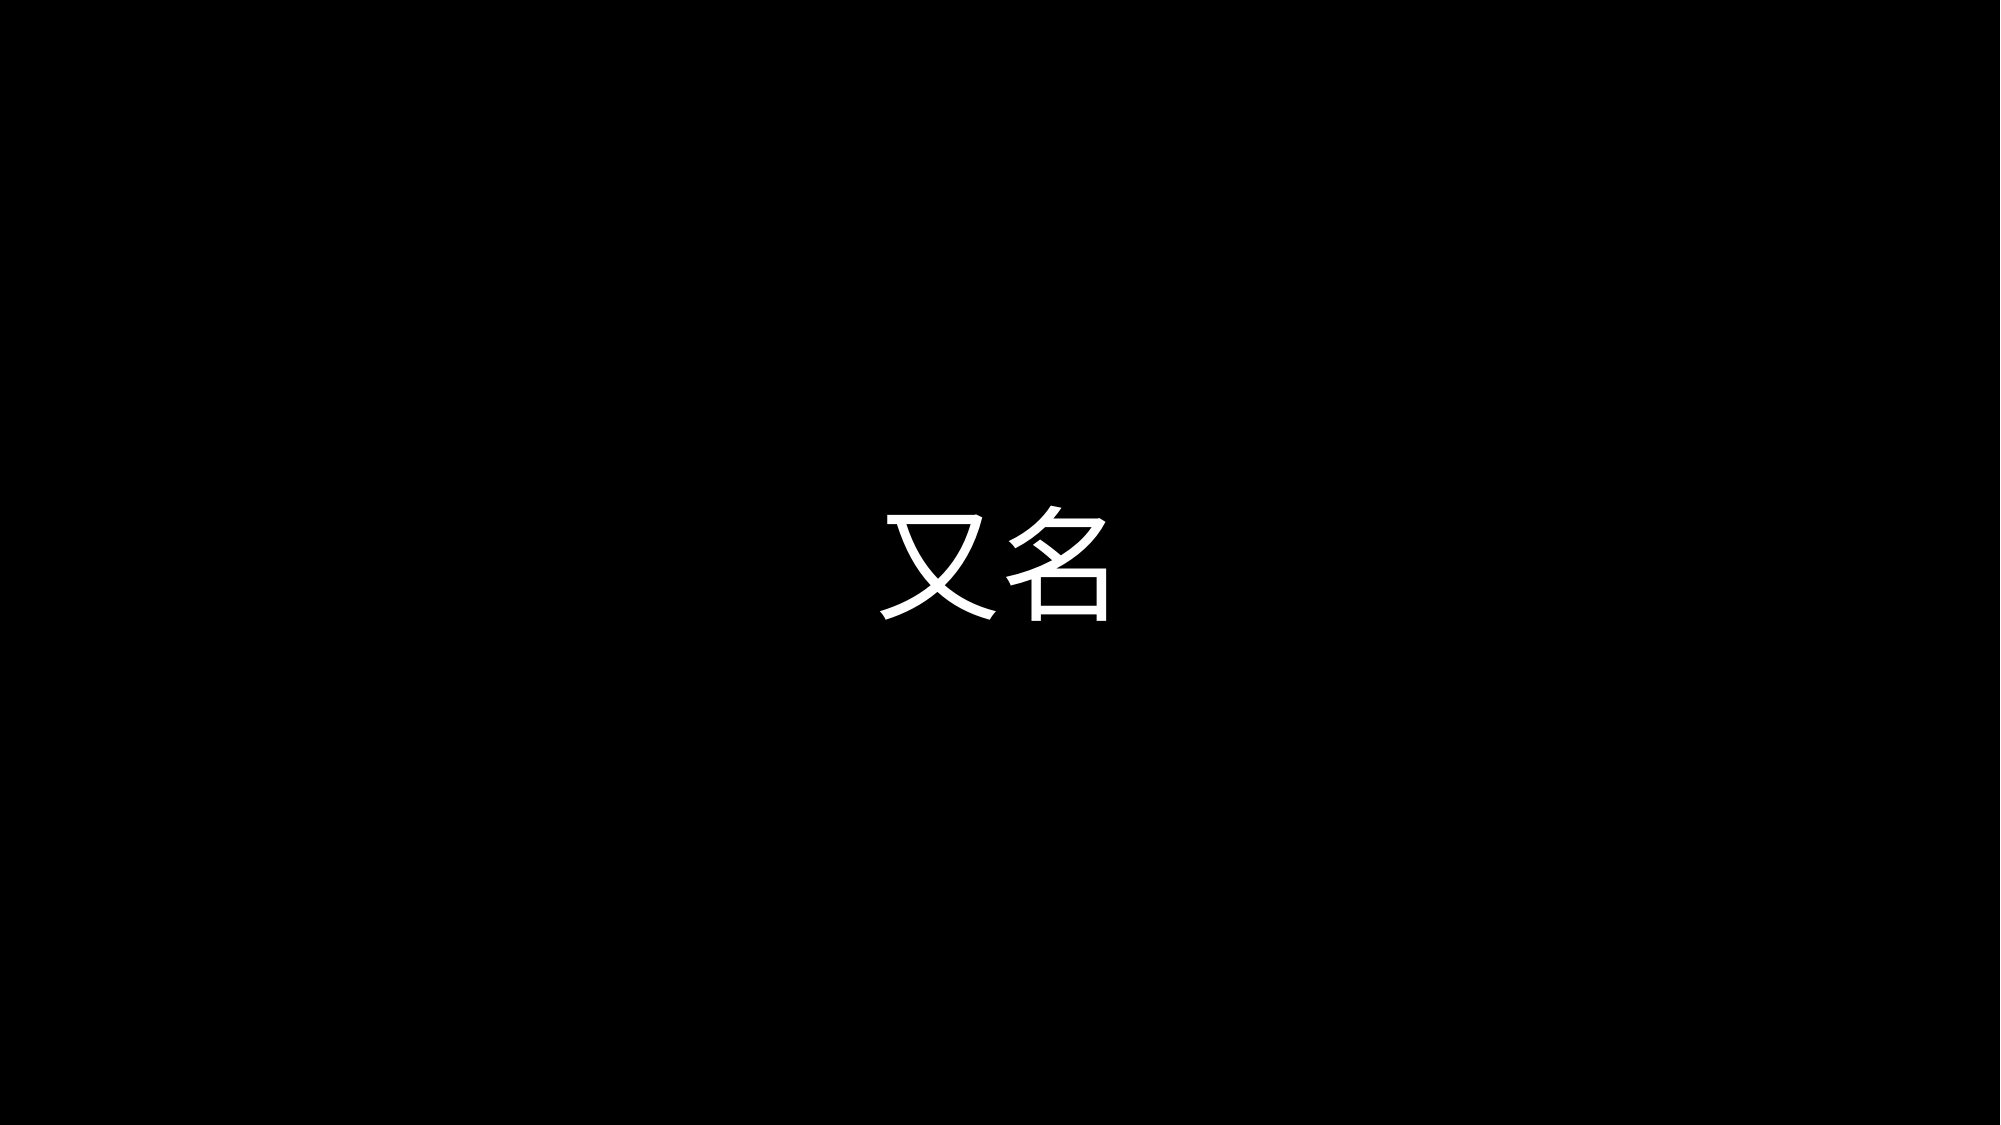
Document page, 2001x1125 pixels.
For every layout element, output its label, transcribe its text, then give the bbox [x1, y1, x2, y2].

text_box 又名 [500, 479, 1500, 644]
